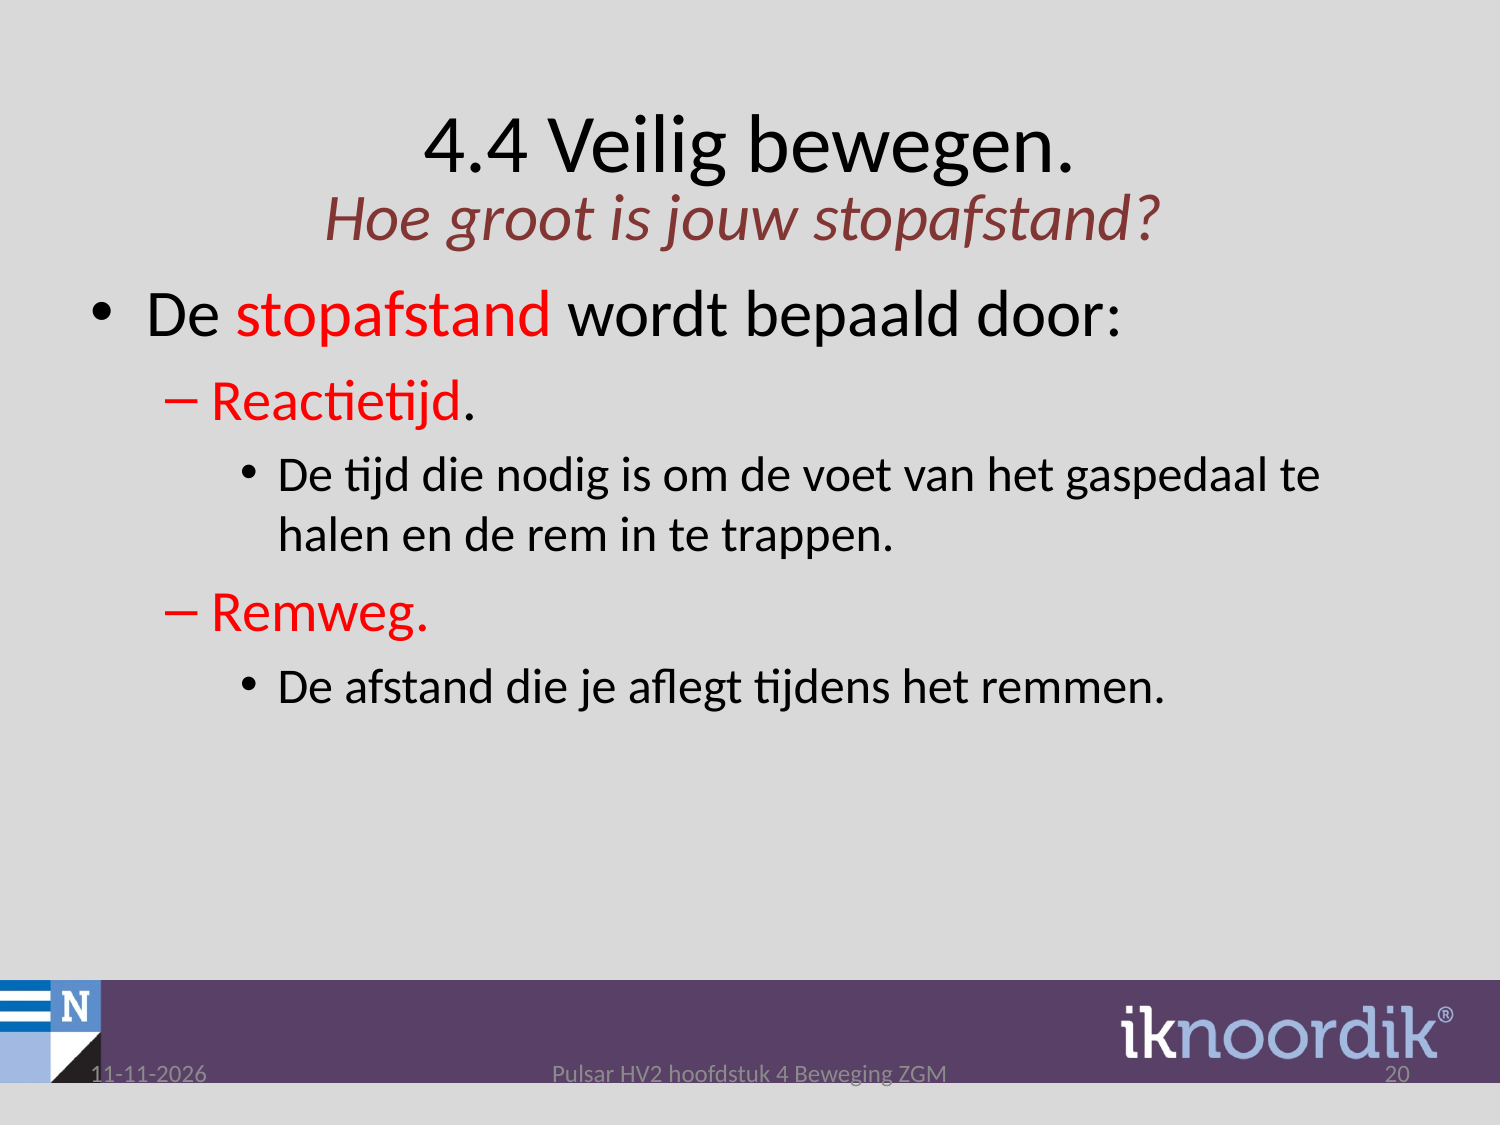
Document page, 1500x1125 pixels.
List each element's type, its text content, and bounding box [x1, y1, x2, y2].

list De stopafstand wordt bepaald door: Reactietijd. De tijd die nodig is om de voet van het gaspedaal te halen en de rem in te trappen. Remweg. De afstand die je aflegt tijdens het remmen. [74, 262, 1426, 1006]
footer Pulsar HV2 hoofdstuk 4 Beweging ZGM [512, 1042, 988, 1103]
slide_number 20 [1074, 1042, 1425, 1103]
text_box [442, 645, 739, 866]
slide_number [75, 1042, 425, 1103]
picture [0, 980, 1500, 1083]
title 4.4 Veilig bewegen. [74, 44, 1426, 233]
text_box Hoe groot is jouw stopafstand? [309, 166, 1191, 262]
